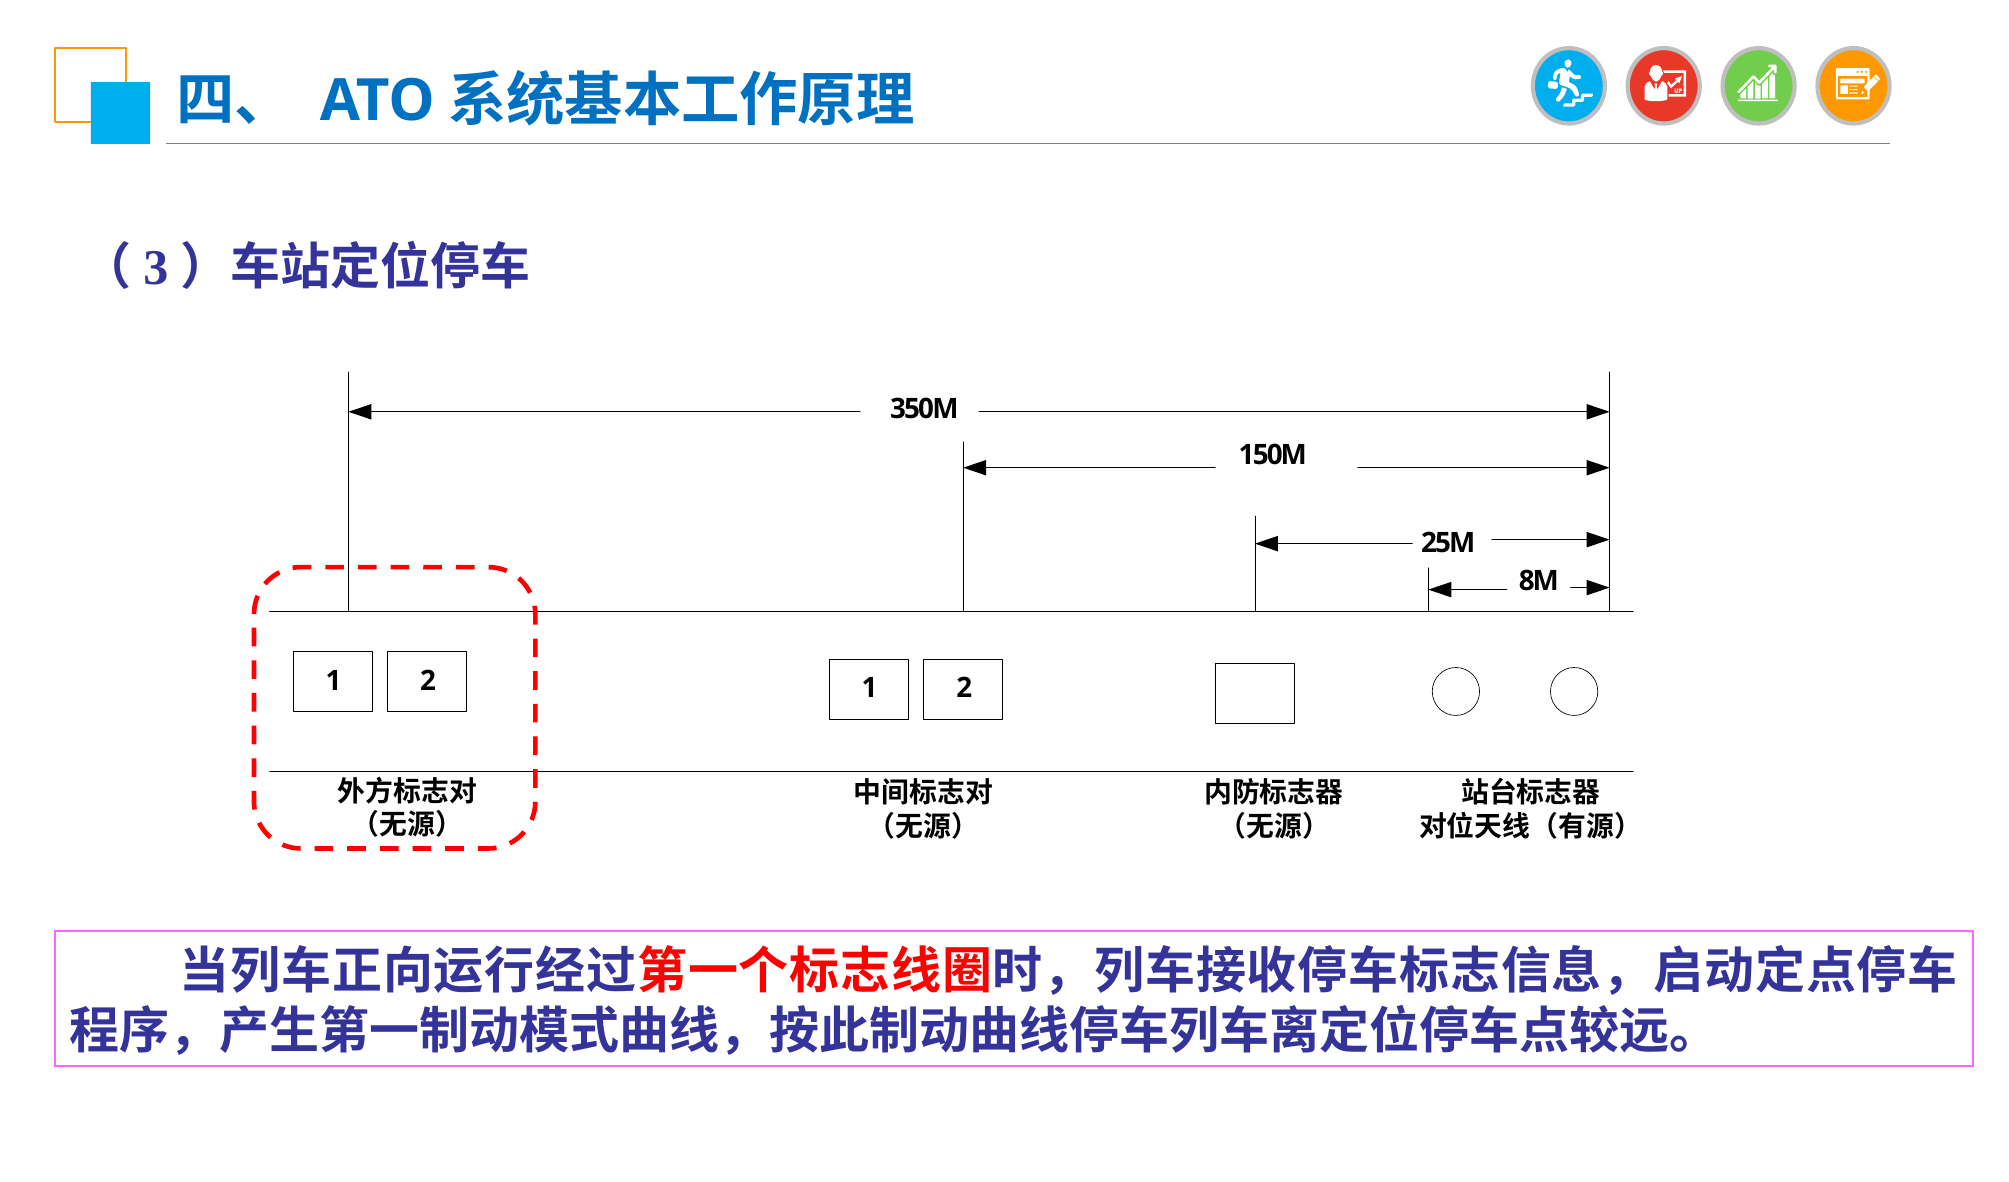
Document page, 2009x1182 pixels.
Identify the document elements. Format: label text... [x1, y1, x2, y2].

text_box （3）车站定位停车 [66, 227, 1426, 303]
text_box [265, 367, 1683, 849]
text_box 当列车正向运行经过第一个标志线圈时，列车接收停车标志信息，启动定点停车程序，产生第一制动模式曲线，按此制动曲线停车列车离定位停车点较远。 [54, 931, 1973, 1067]
text_box [253, 591, 260, 825]
text_box 四、 ATO系统基本工作原理 [155, 51, 935, 142]
